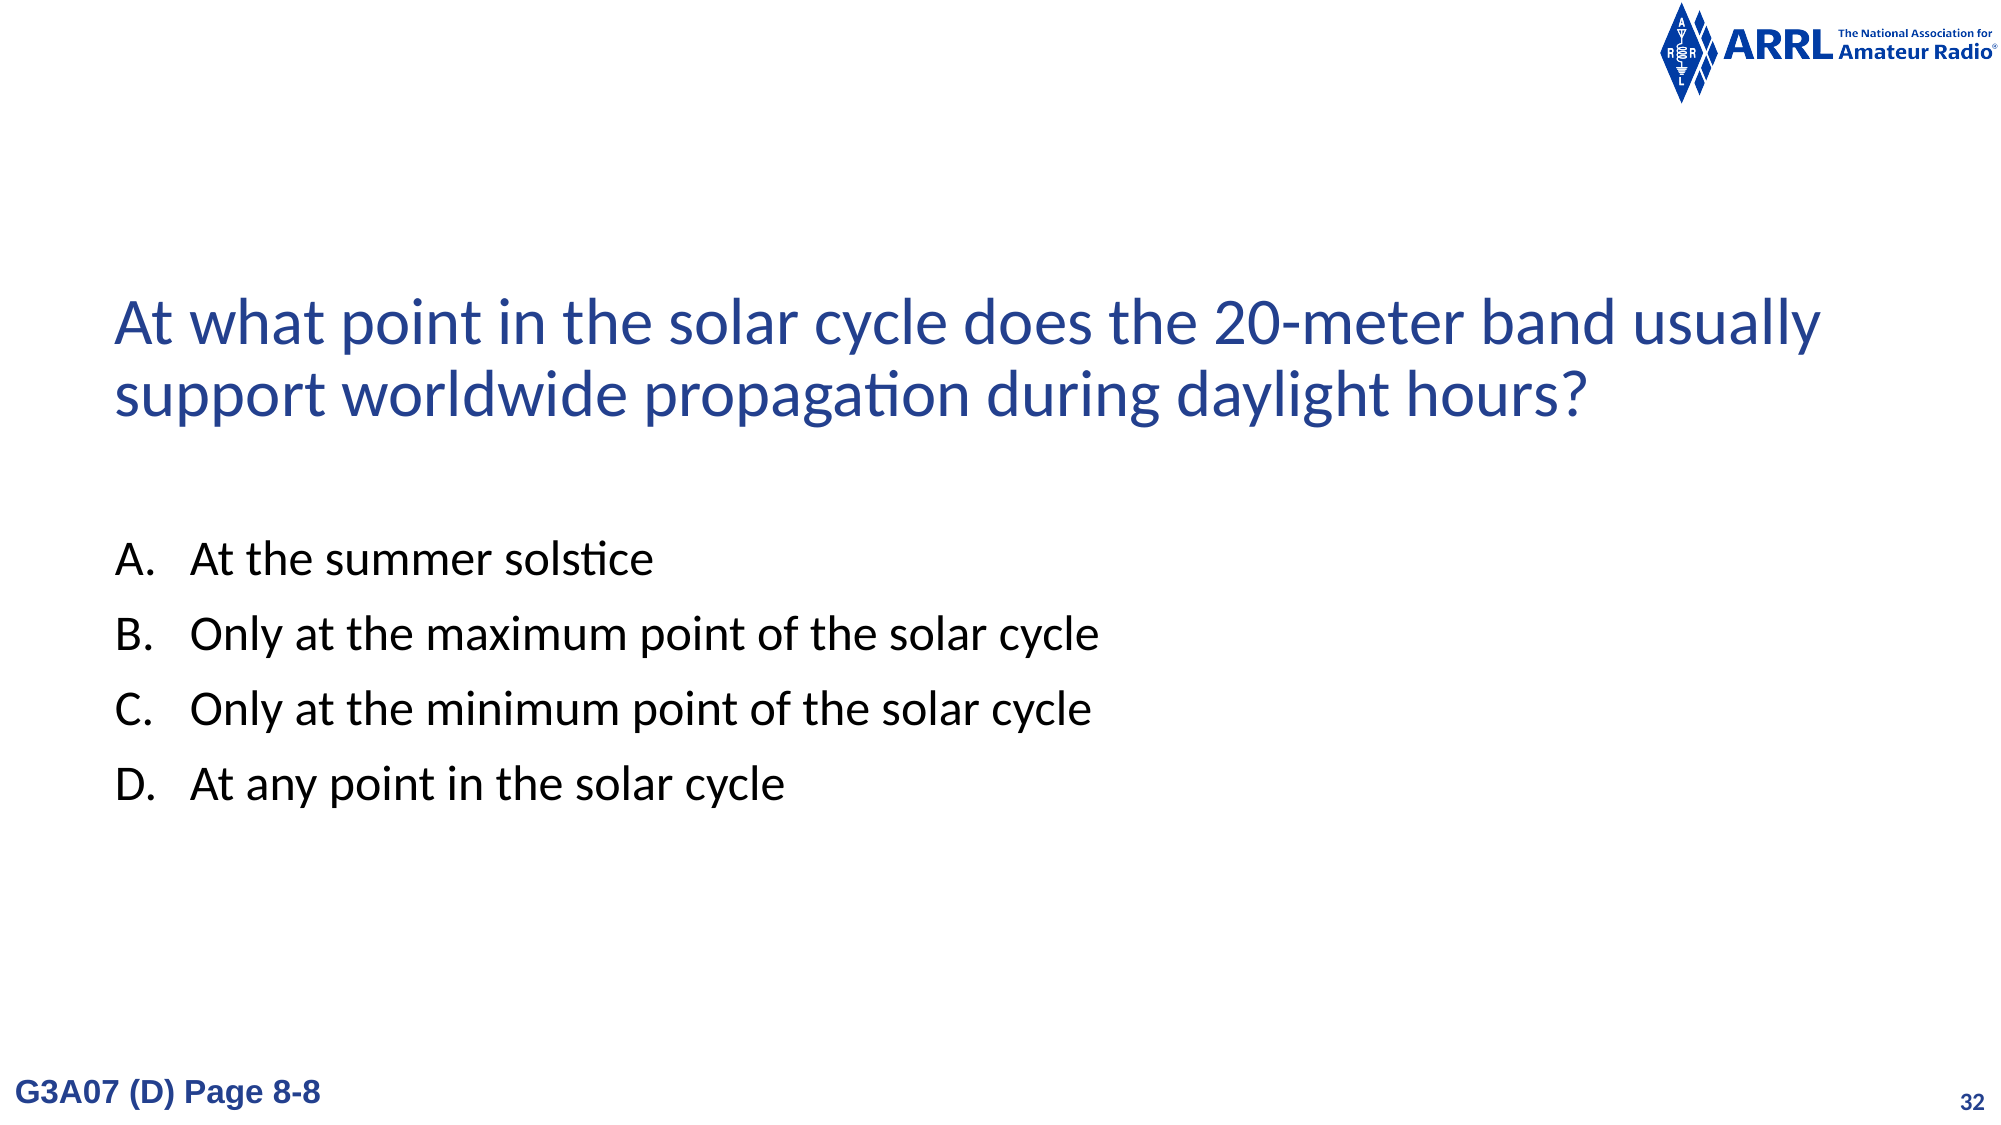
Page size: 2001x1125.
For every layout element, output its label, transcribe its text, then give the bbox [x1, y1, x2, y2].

picture [1658, 0, 1999, 106]
text_box G3A07 (D) Page 8-8 [0, 1062, 1313, 1118]
list At the summer solstice Only at the maximum point of the solar cycle Only at the minimum point of the solar cycle At any point in the solar cycle [99, 525, 1900, 1005]
title At what point in the solar cycle does the 20-meter band usually support worldwide propagation during daylight hours? [99, 249, 1900, 468]
text_box 32 [1875, 1077, 2000, 1123]
